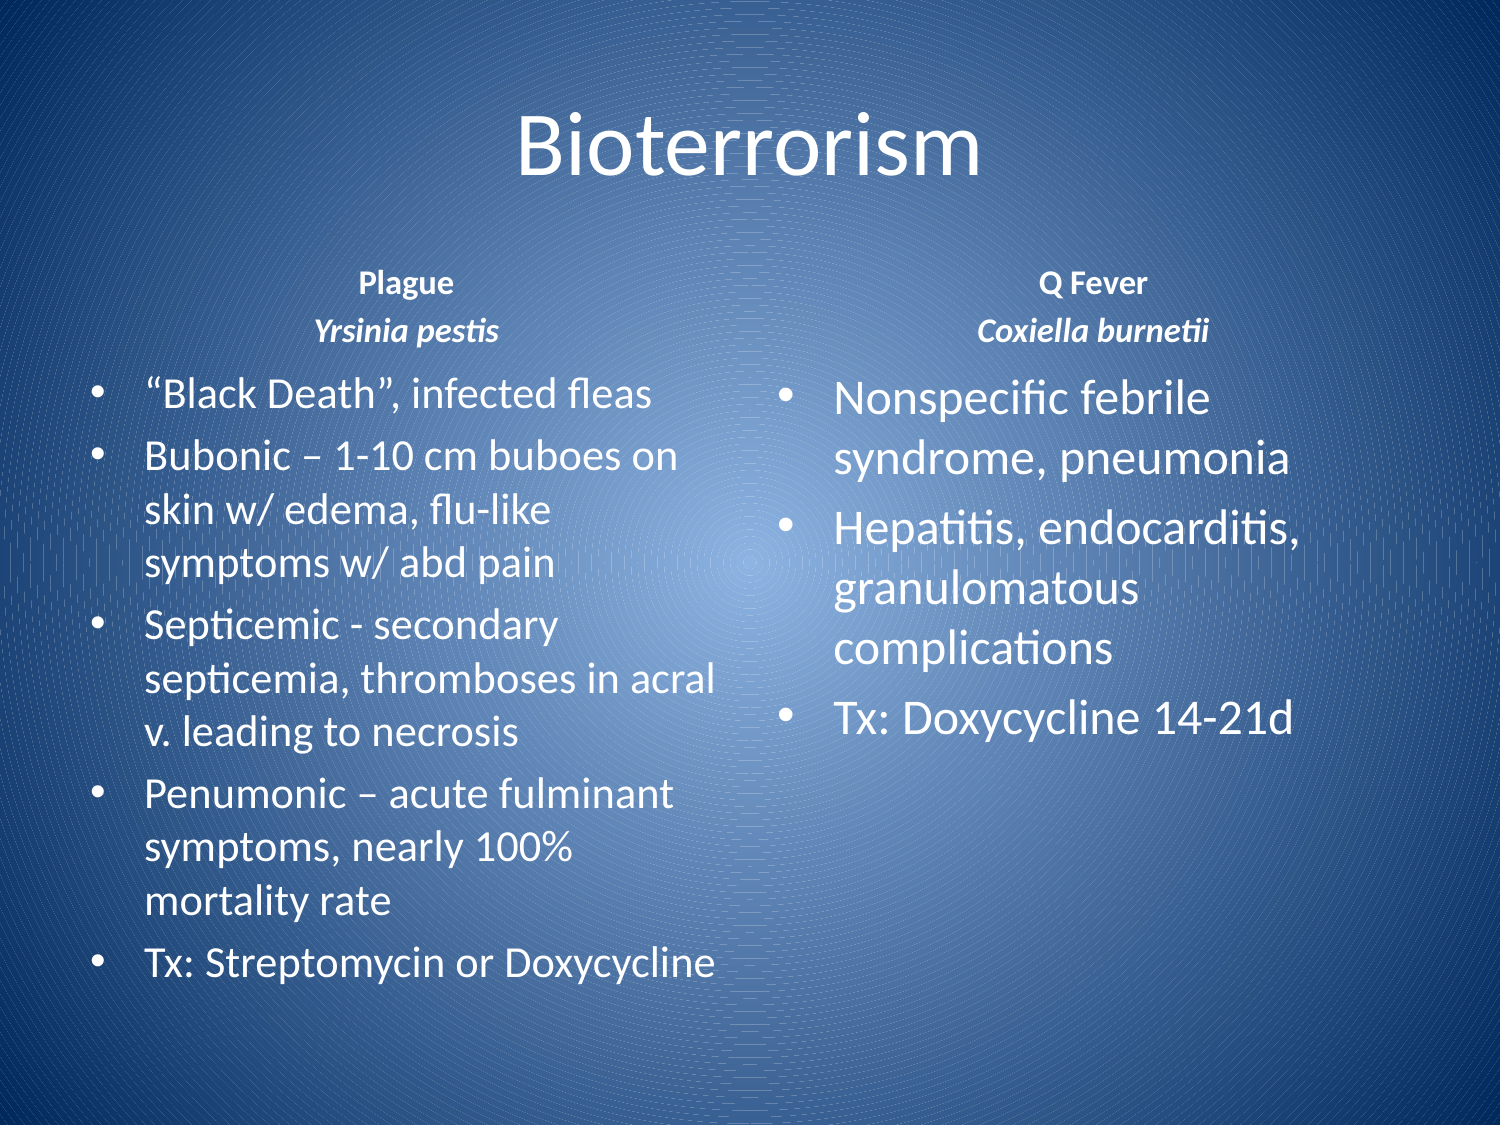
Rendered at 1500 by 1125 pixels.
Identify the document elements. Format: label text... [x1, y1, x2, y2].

list Nonspecific febrile syndrome, pneumonia Hepatitis, endocarditis, granulomatous complications Tx: Doxycycline 14-21d [761, 356, 1425, 1005]
list Q Fever Coxiella burnetii [761, 251, 1425, 356]
title Bioterrorism [75, 45, 1425, 233]
list “Black Death”, infected fleas Bubonic – 1-10 cm buboes on skin w/ edema, flu-like symptoms w/ abd pain Septicemic - secondary septicemia, thromboses in acral v. leading to necrosis Penumonic – acute fulminant symptoms, nearly 100% mortality rate Tx: Streptomycin or Doxycycline [75, 356, 738, 1005]
list Plague Yrsinia pestis [75, 251, 738, 356]
